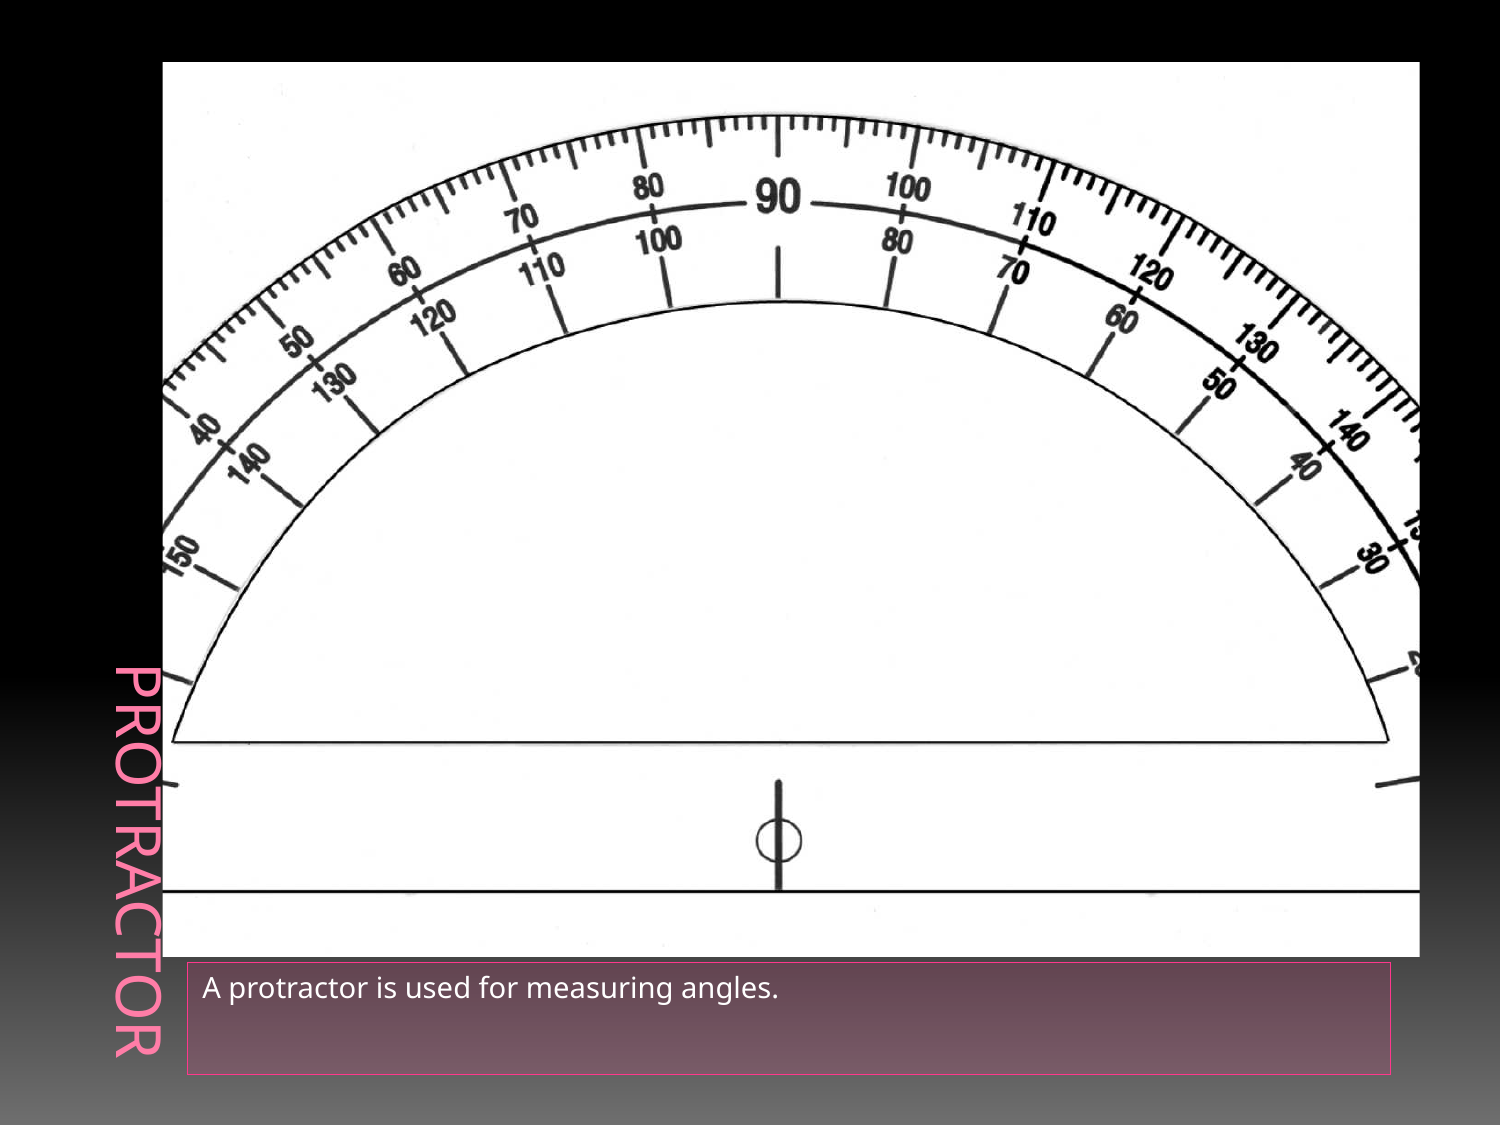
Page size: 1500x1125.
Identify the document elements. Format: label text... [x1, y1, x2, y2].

picture [162, 62, 1420, 957]
list A protractor is used for measuring angles. [187, 962, 1391, 1075]
title Protractor [36, 24, 186, 1075]
